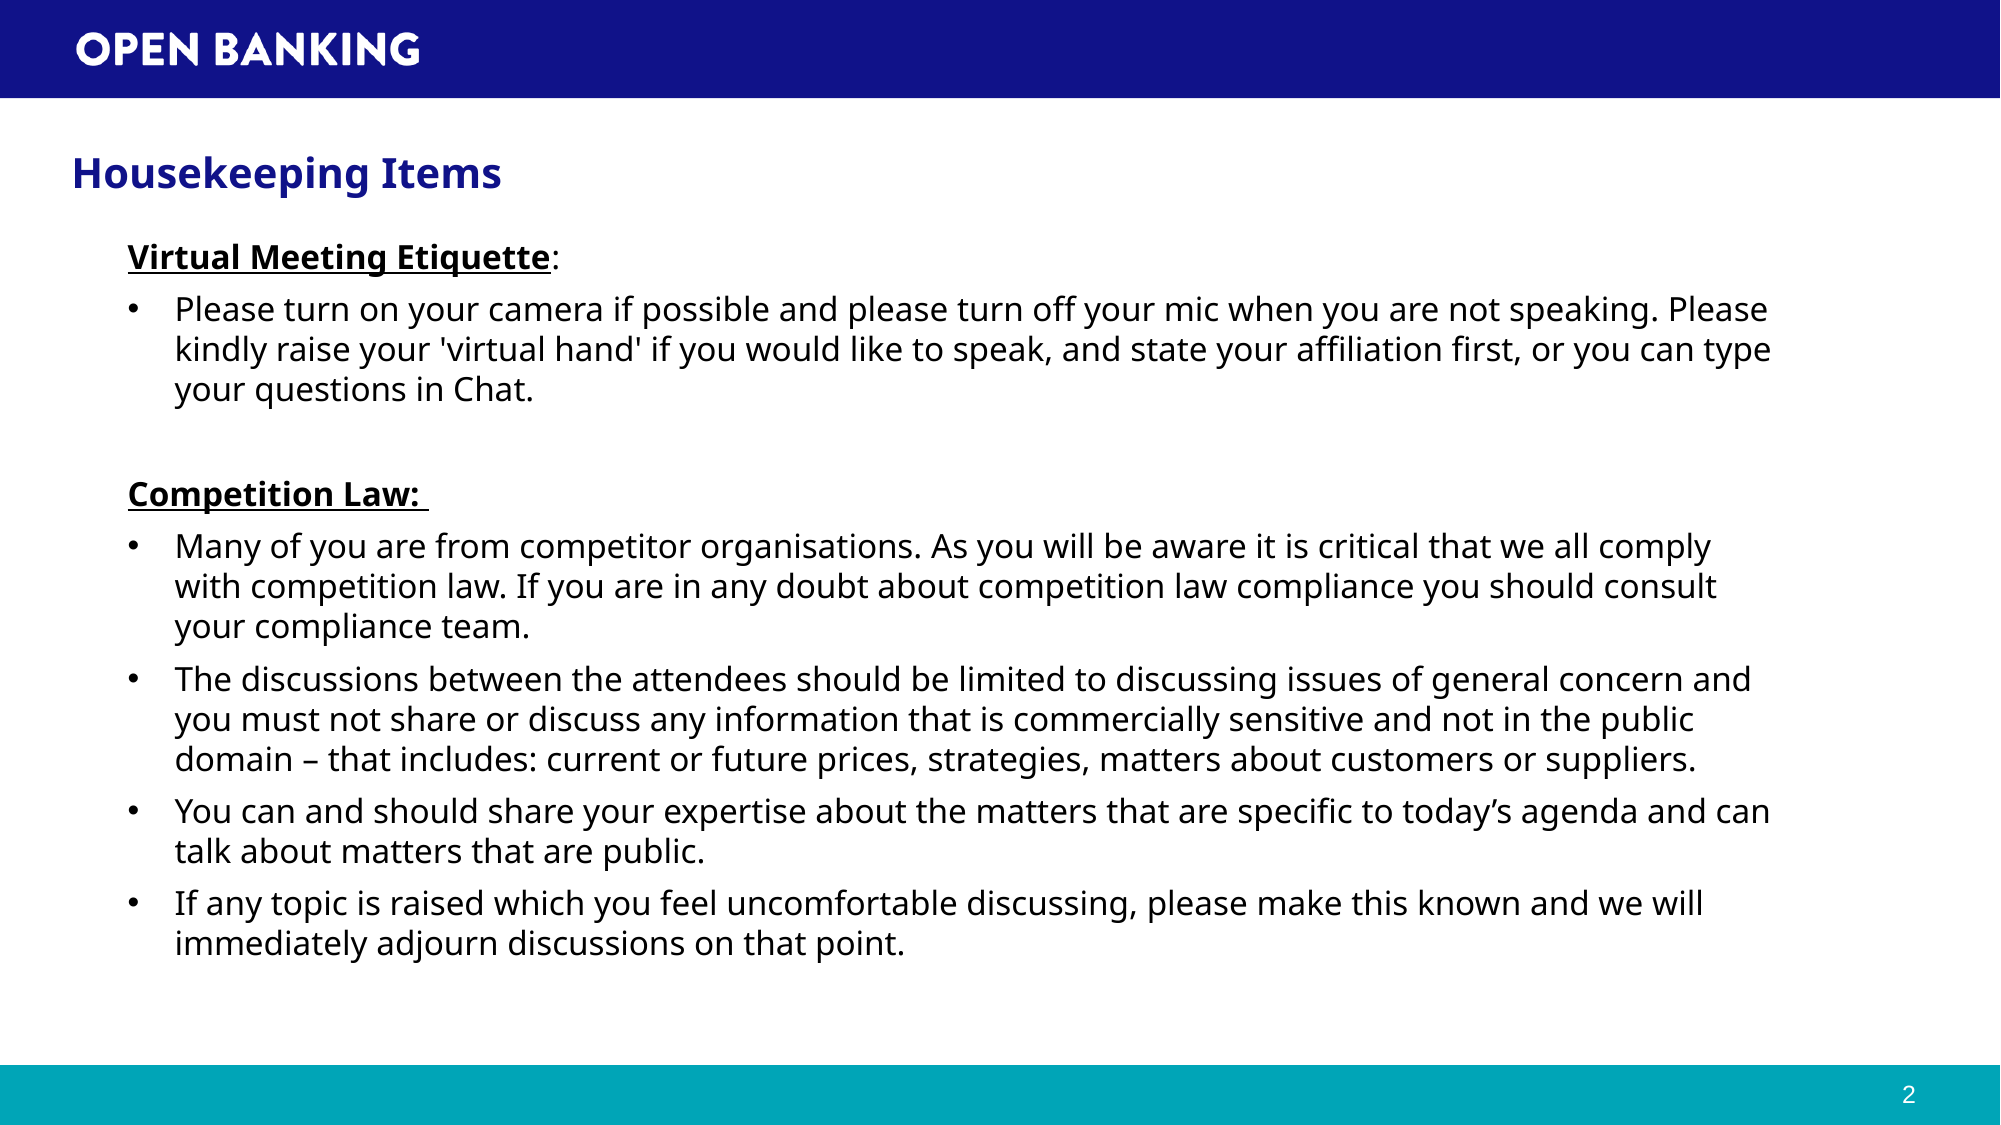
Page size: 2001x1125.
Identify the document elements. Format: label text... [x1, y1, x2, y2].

picture [43, 0, 452, 99]
list Virtual Meeting Etiquette: Please turn on your camera if possible and please turn off your mic when you are not speaking. Please kindly raise your 'virtual hand' if you would like to speak, and state your affiliation first, or you can type your questions in Chat. Competition Law: Many of you are from competitor organisations. As you will be aware it is critical that we all comply with competition law. If you are in any doubt about competition law compliance you should consult your compliance team. The discussions between the attendees should be limited to discussing issues of general concern and you must not share or discuss any information that is commercially sensitive and not in the public domain – that includes: current or future prices, strategies, matters about customers or suppliers. You can and should share your expertise about the matters that are specific to today’s agenda and can talk about matters that are public. If any topic is raised which you feel uncomfortable discussing, please make this known and we will immediately adjourn discussions on that point. [112, 228, 1799, 851]
title Housekeeping Items [56, 145, 665, 229]
slide_number 2 [1412, 1064, 1932, 1124]
